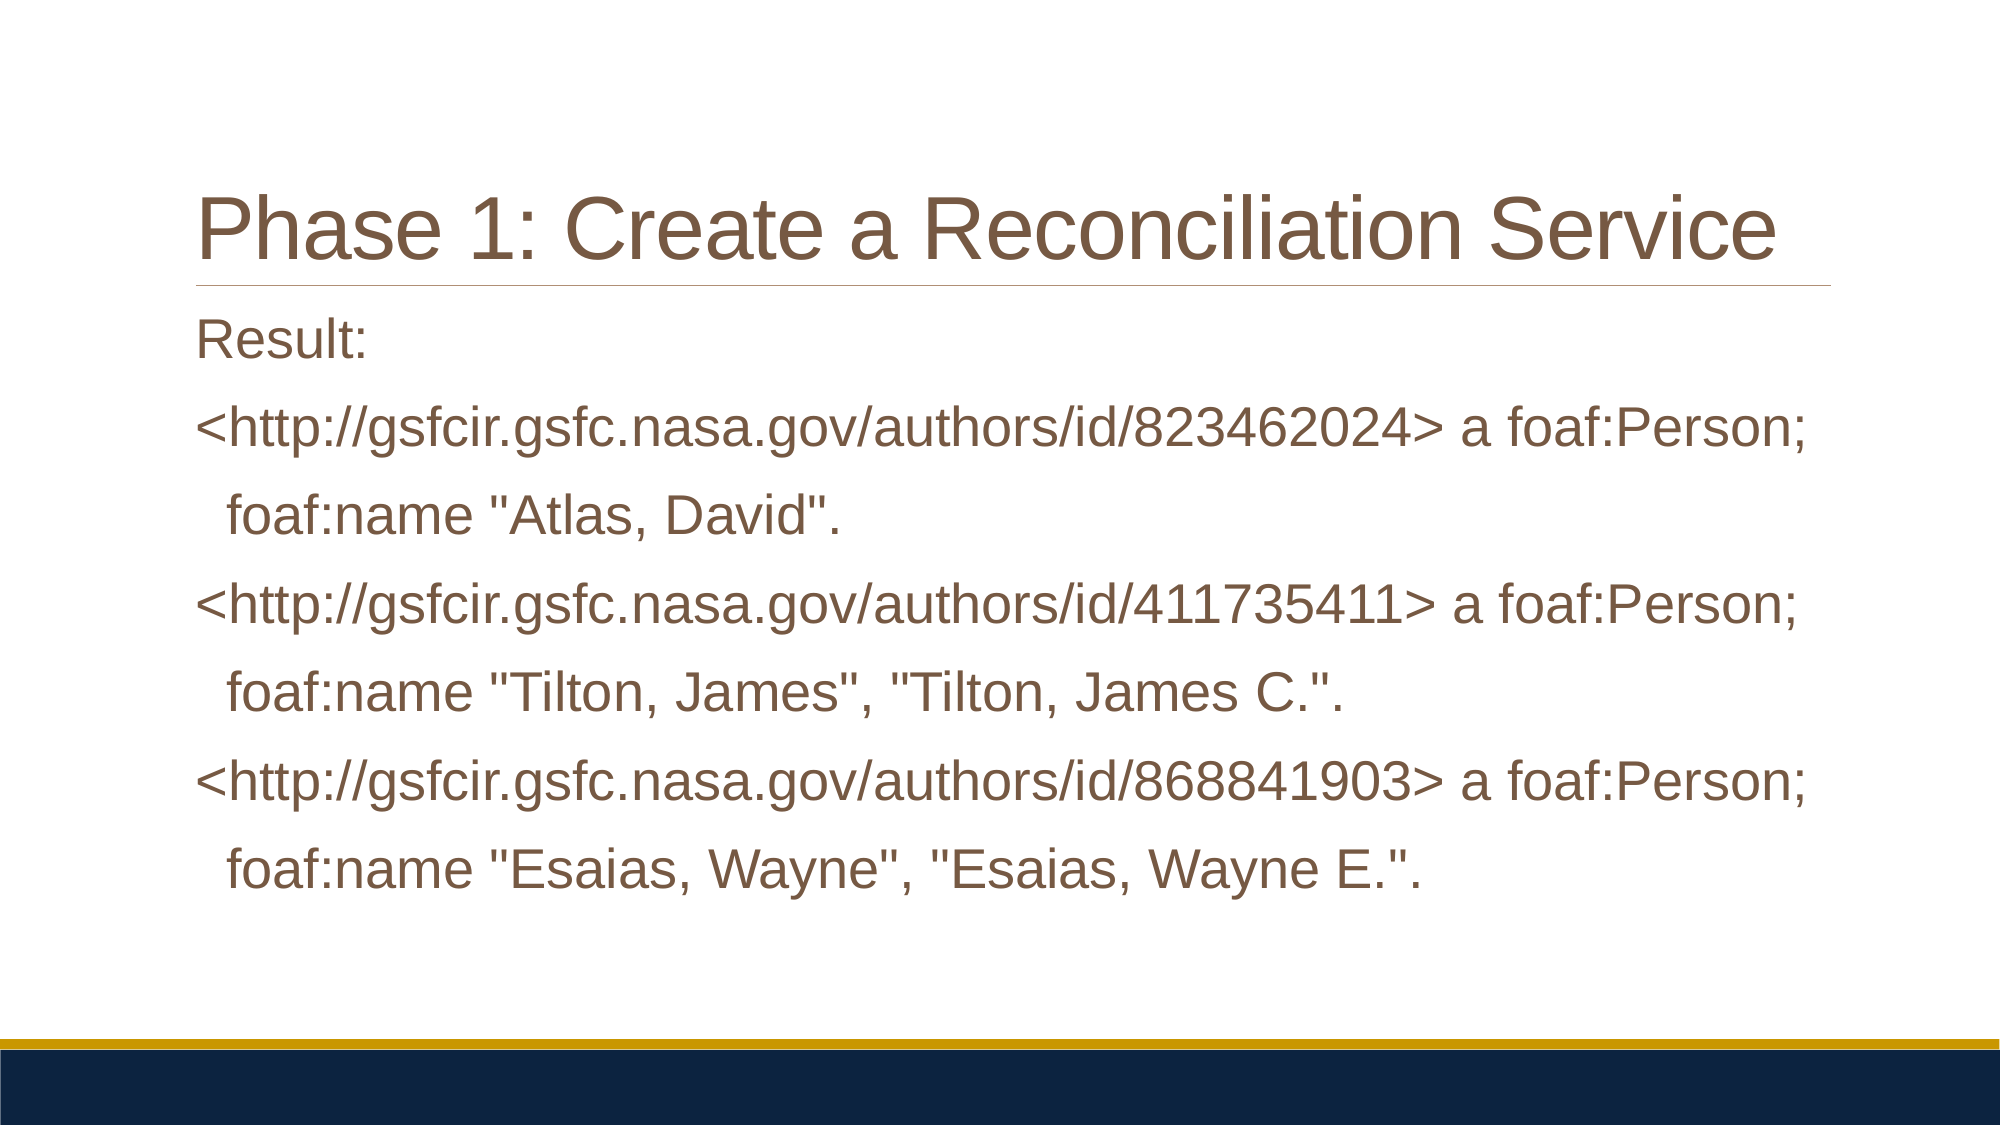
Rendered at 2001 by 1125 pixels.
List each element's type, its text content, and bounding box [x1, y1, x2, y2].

list Result: <http://gsfcir.gsfc.nasa.gov/authors/id/823462024> a foaf:Person; foaf:name "Atlas, David". <http://gsfcir.gsfc.nasa.gov/authors/id/411735411> a foaf:Person; foaf:name "Tilton, James", "Tilton, James C.". <http://gsfcir.gsfc.nasa.gov/authors/id/868841903> a foaf:Person; foaf:name "Esaias, Wayne", "Esaias, Wayne E.". [180, 302, 1830, 963]
title Phase 1: Create a Reconciliation Service [180, 47, 1830, 285]
